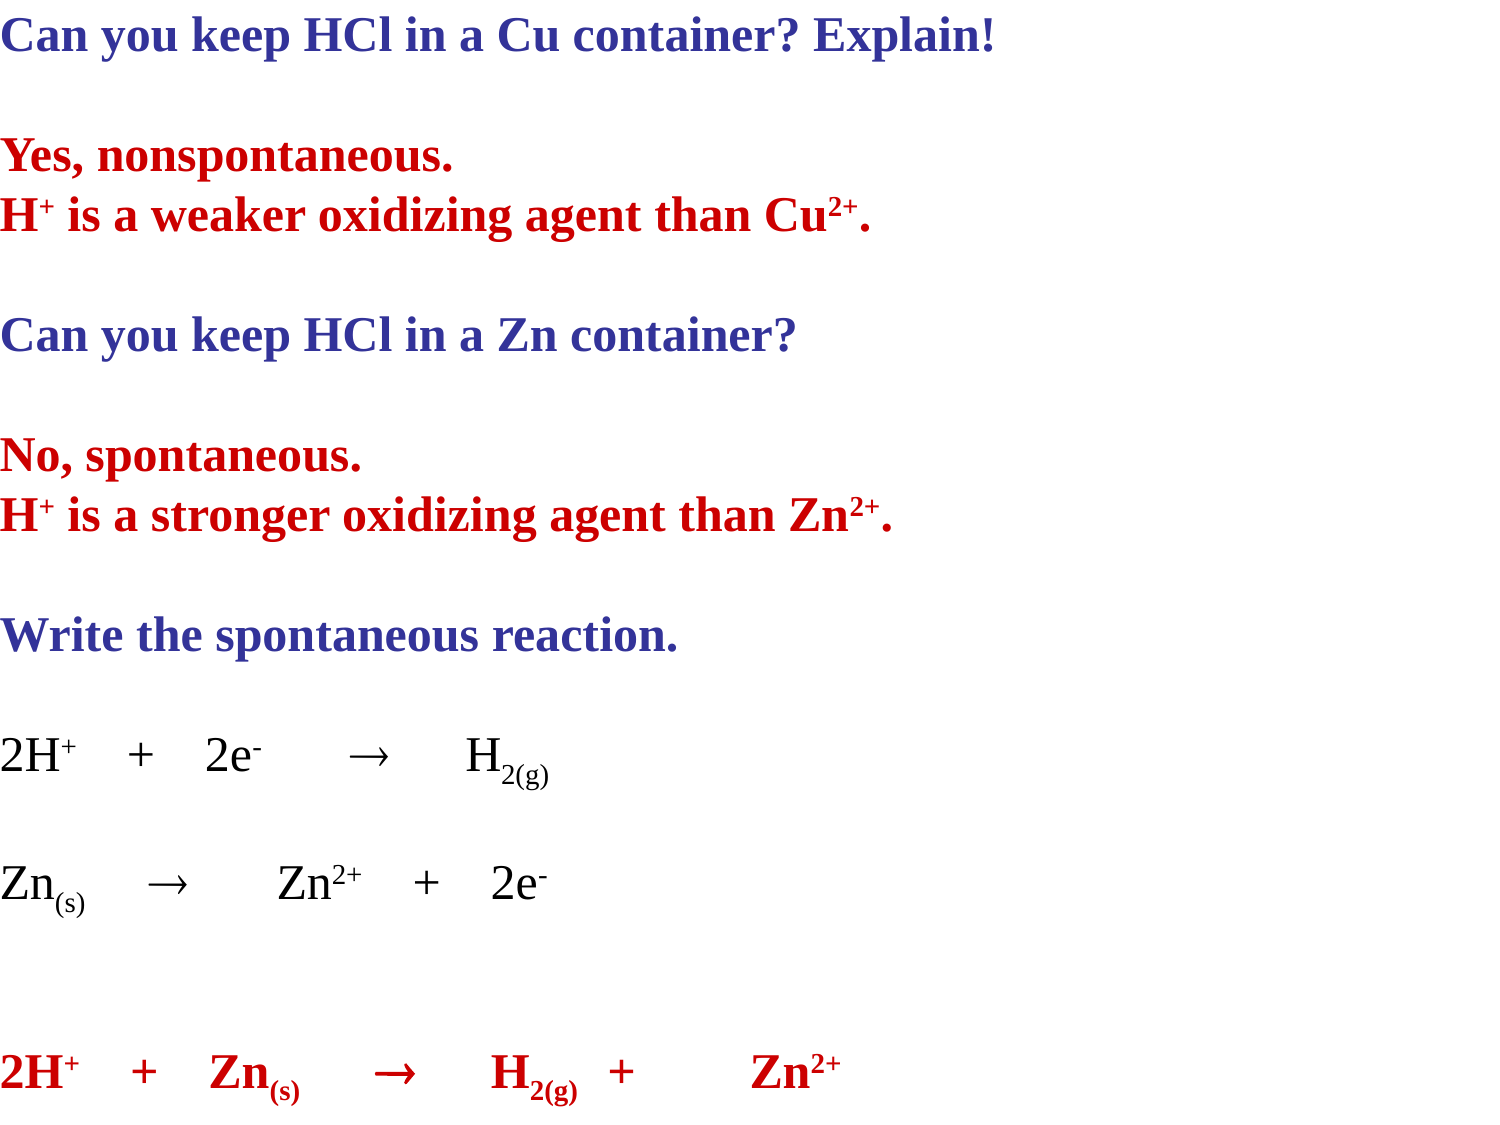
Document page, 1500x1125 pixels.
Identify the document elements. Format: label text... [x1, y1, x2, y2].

text_box Can you keep HCl in a Cu container? Explain! Yes, nonspontaneous. H+ is a weaker oxidizing agent than Cu2+. Can you keep HCl in a Zn container? No, spontaneous. H+ is a stronger oxidizing agent than Zn2+. Write the spontaneous reaction. 2H+ + 2e-  H2(g) Zn(s)  Zn2+ + 2e- 2H+ + Zn(s)  H2(g) + Zn2+ [0, 0, 1500, 1125]
